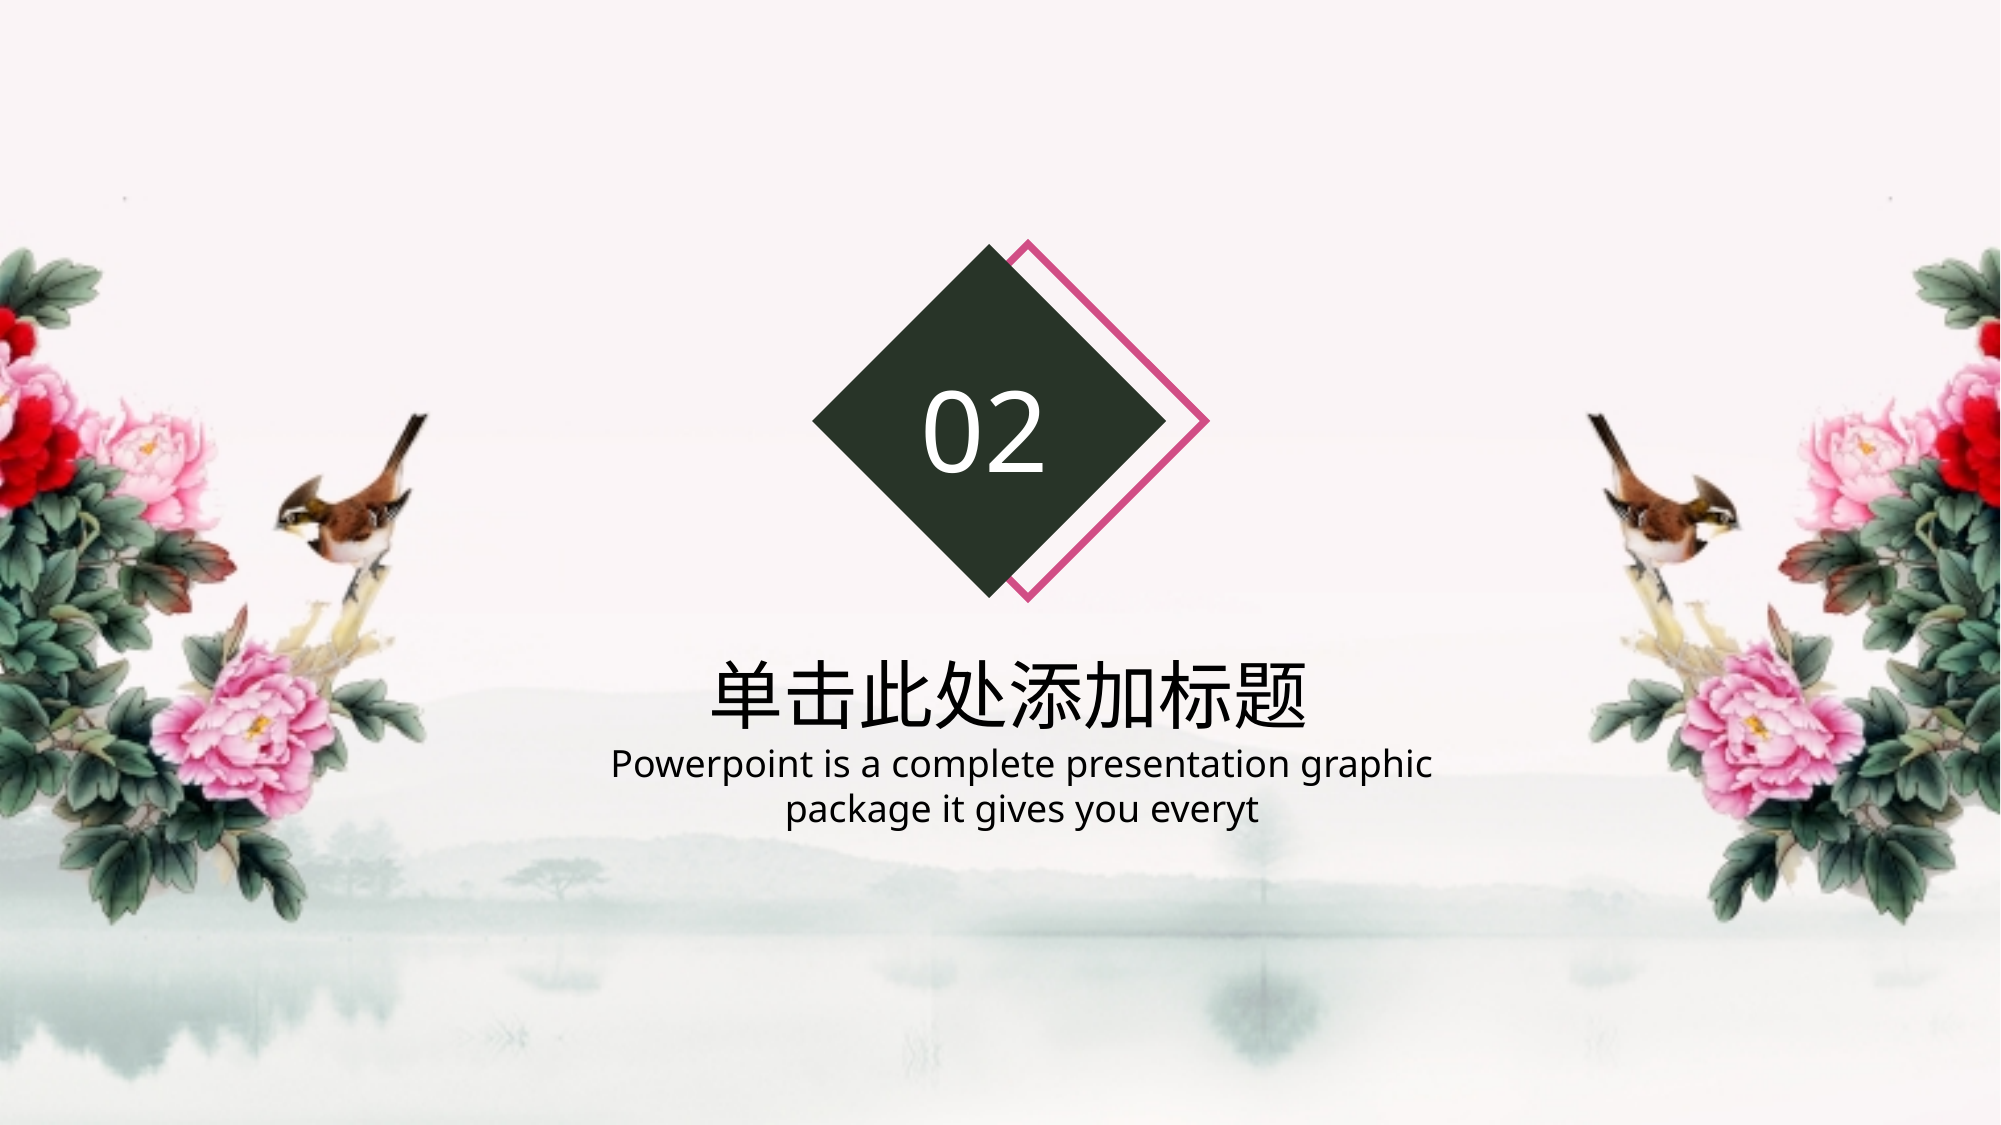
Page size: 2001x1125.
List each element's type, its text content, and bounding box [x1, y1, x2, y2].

picture [0, 0, 2001, 1125]
text_box 单击此处添加标题 [614, 611, 1430, 740]
text_box [1009, 242, 1099, 313]
text_box [918, 242, 1060, 313]
text_box [1009, 501, 1127, 600]
text_box [810, 323, 1088, 600]
text_box 02 [908, 313, 1206, 501]
text_box Powerpoint is a complete presentation graphic package it gives you everyt [565, 740, 1479, 831]
